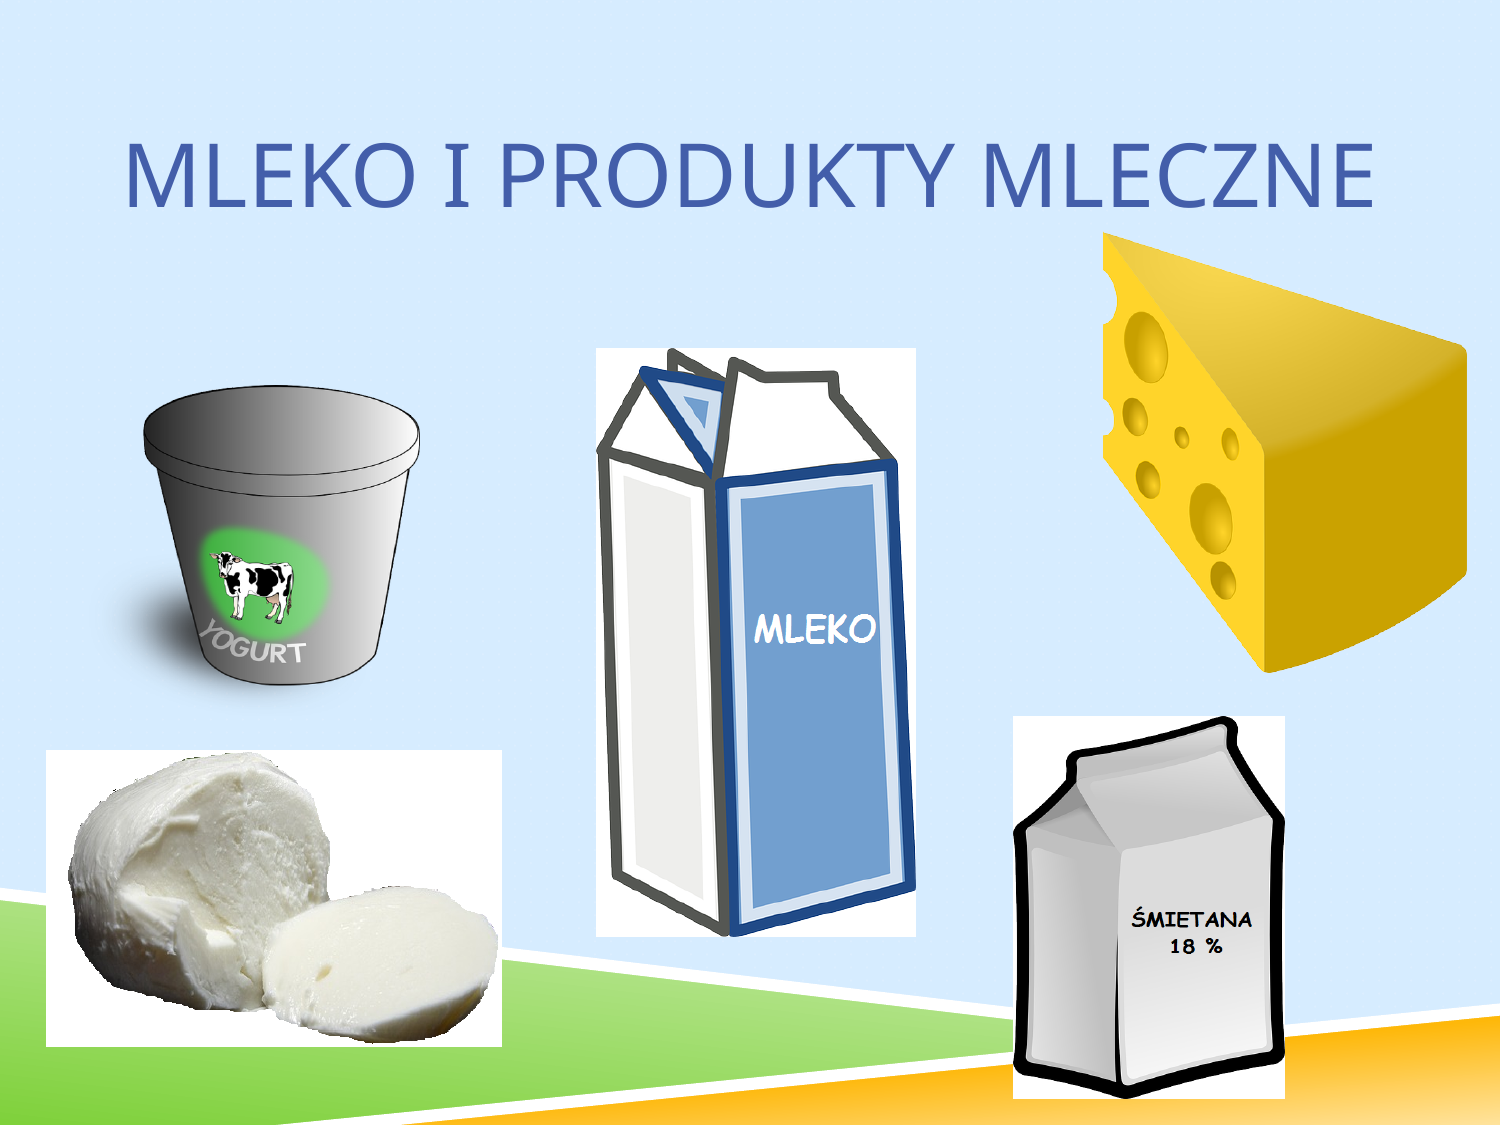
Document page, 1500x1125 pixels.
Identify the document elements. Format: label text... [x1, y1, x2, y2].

picture [1103, 231, 1467, 673]
picture [45, 749, 503, 1048]
picture [88, 385, 420, 717]
title mleko i produkty mleczne [112, 78, 1388, 266]
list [596, 348, 916, 937]
picture [1013, 715, 1286, 1099]
